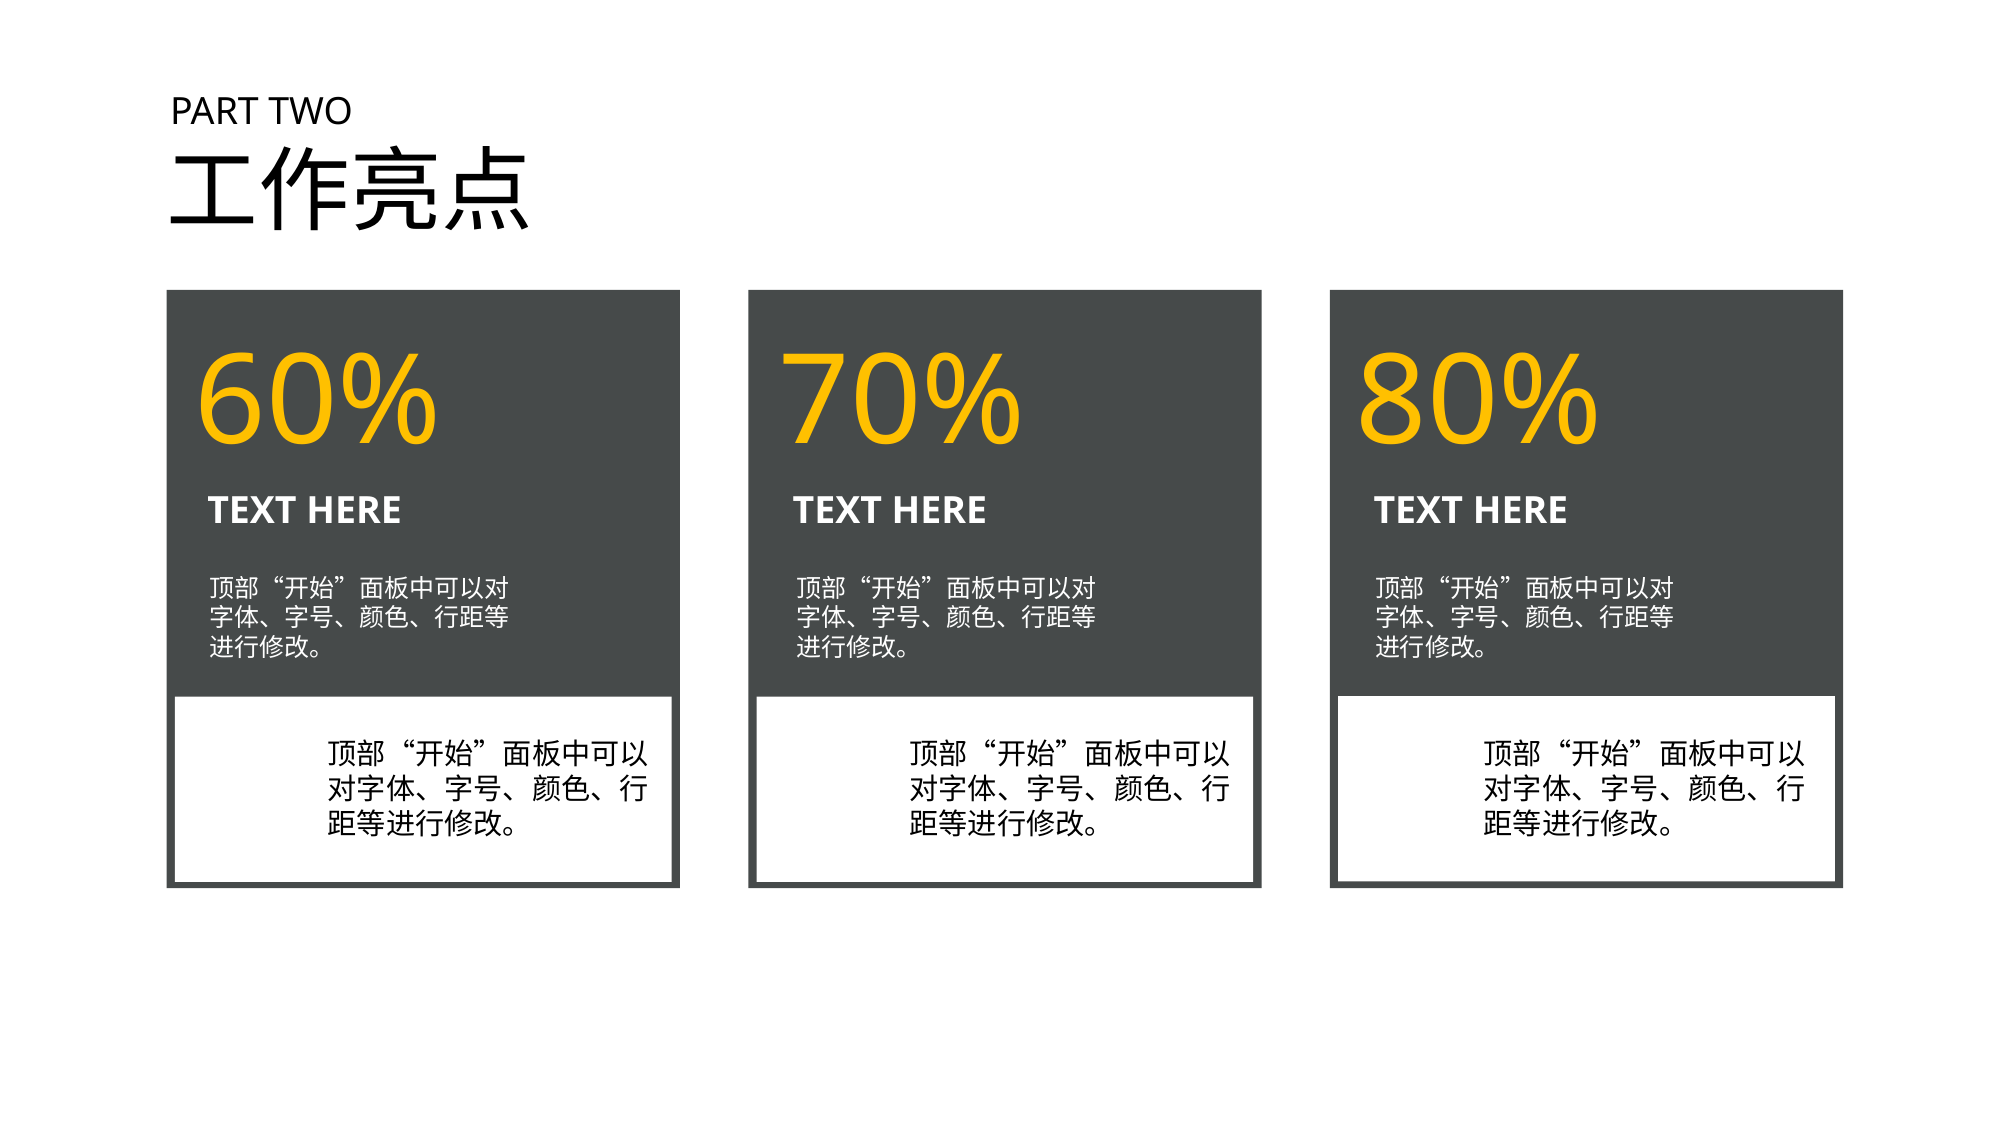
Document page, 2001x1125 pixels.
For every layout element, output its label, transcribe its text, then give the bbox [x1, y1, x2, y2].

text_box 顶部“开始”面板中可以对字体、字号、颜色、行距等进行修改。 [194, 564, 540, 670]
text_box [747, 289, 1263, 889]
text_box 顶部“开始”面板中可以对字体、字号、颜色、行距等进行修改。 [1468, 728, 1835, 848]
text_box TEXT HERE [1358, 478, 1583, 538]
text_box 60% [179, 311, 457, 477]
text_box TEXT HERE [777, 478, 1003, 538]
text_box 顶部“开始”面板中可以对字体、字号、颜色、行距等进行修改。 [894, 728, 1260, 848]
text_box [166, 289, 681, 889]
text_box 顶部“开始”面板中可以对字体、字号、颜色、行距等进行修改。 [312, 728, 678, 848]
text_box [1337, 695, 1836, 882]
text_box 顶部“开始”面板中可以对字体、字号、颜色、行距等进行修改。 [781, 564, 1127, 670]
text_box 顶部“开始”面板中可以对字体、字号、颜色、行距等进行修改。 [1360, 564, 1706, 670]
text_box [756, 696, 1254, 883]
text_box [1329, 289, 1844, 889]
text_box 70% [763, 311, 1041, 477]
text_box 80% [1340, 311, 1618, 477]
text_box TEXT HERE [192, 478, 417, 538]
text_box PART TWO 工作亮点 [126, 79, 549, 249]
text_box [174, 696, 673, 883]
